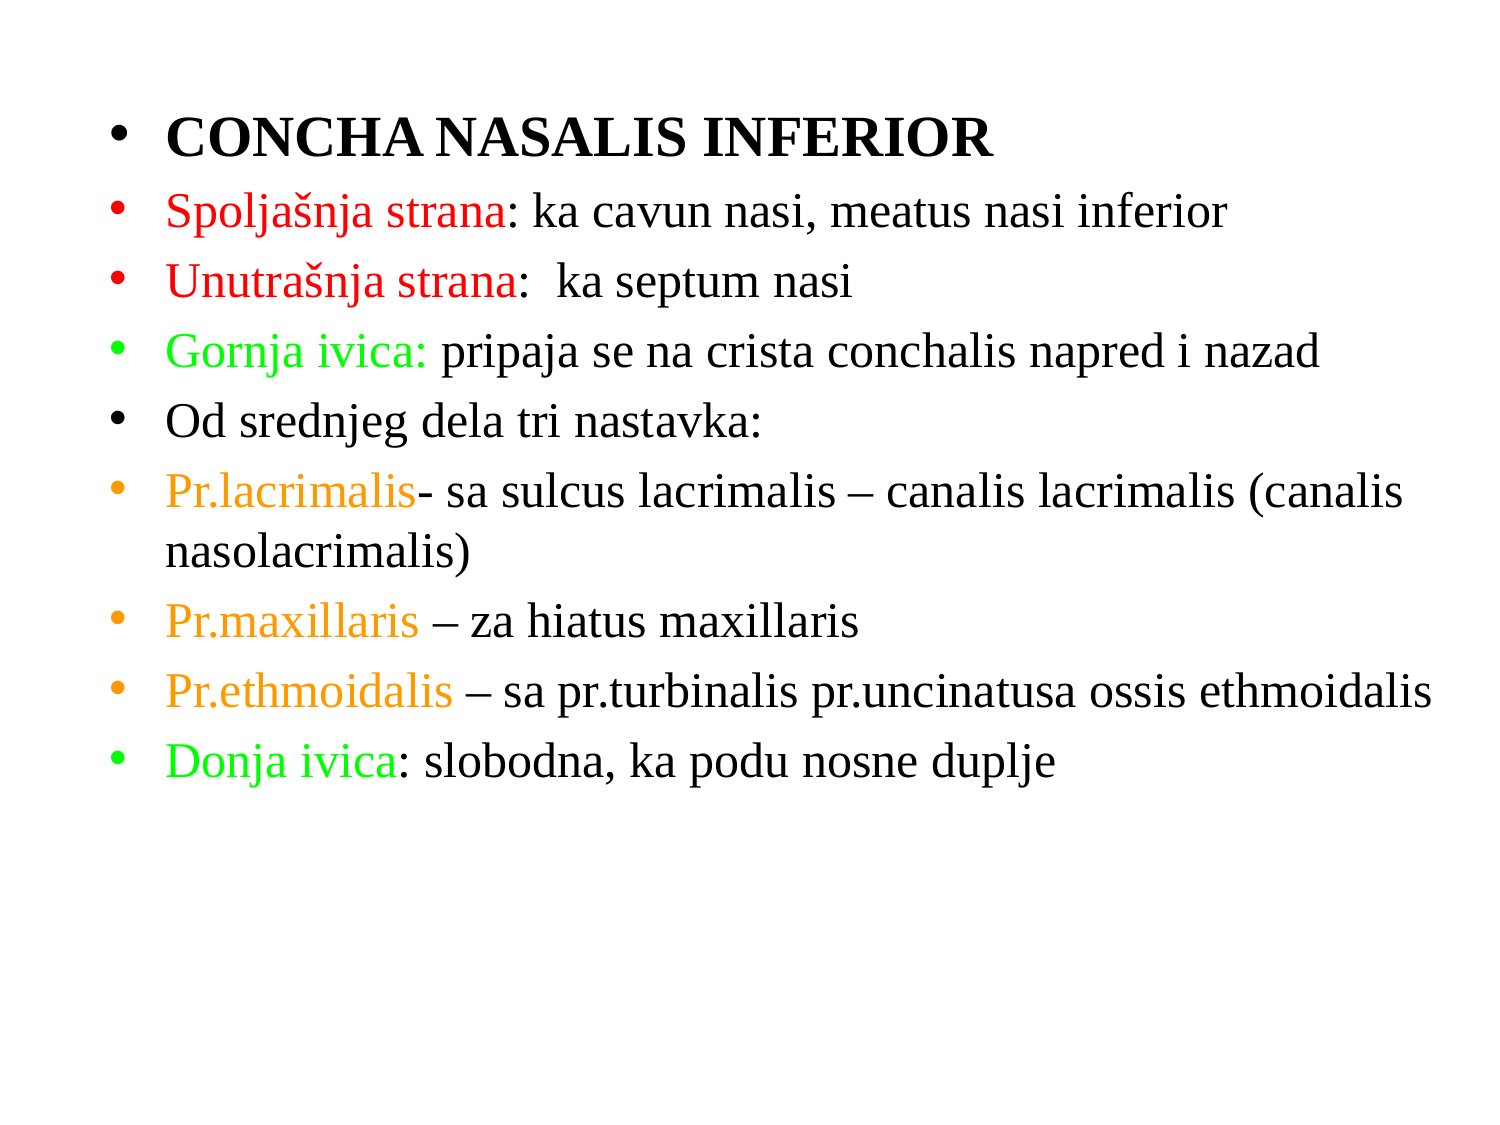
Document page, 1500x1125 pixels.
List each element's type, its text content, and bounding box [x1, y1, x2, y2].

list CONCHA NASALIS INFERIOR Spoljašnja strana: ka cavun nasi, meatus nasi inferior Unutrašnja strana: ka septum nasi Gornja ivica: pripaja se na crista conchalis napred i nazad Od srednjeg dela tri nastavka: Pr.lacrimalis- sa sulcus lacrimalis – canalis lacrimalis (canalis nasolacrimalis) Pr.maxillaris – za hiatus maxillaris Pr.ethmoidalis – sa pr.turbinalis pr.uncinatusa ossis ethmoidalis Donja ivica: slobodna, ka podu nosne duplje [94, 90, 1500, 1071]
